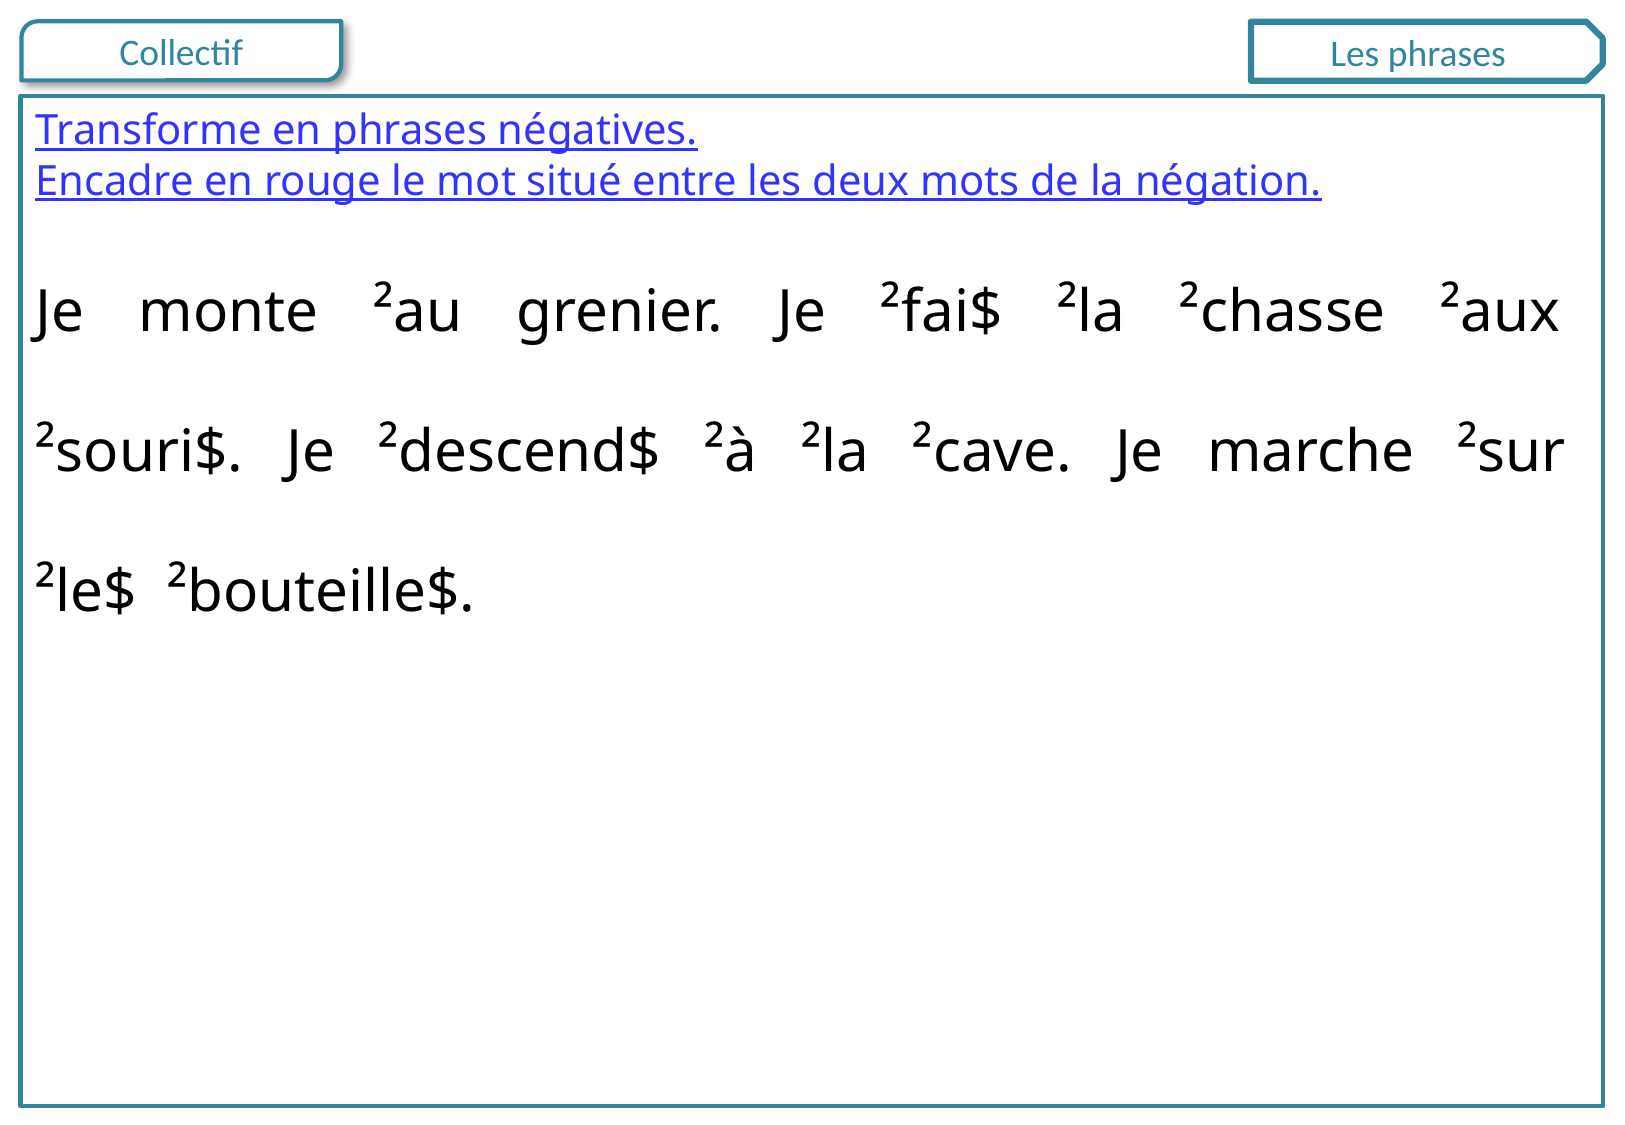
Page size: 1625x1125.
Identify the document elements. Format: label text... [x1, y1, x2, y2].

list Les phrases [1251, 21, 1585, 81]
list Transforme en phrases négatives. Encadre en rouge le mot situé entre les deux mots de la négation. Je monte ²au grenier. Je ²fai$ ²la ²chasse ²aux ²souri$. Je ²descend$ ²à ²la ²cave. Je marche ²sur ²le$ ²bouteille$. [18, 94, 1605, 1108]
